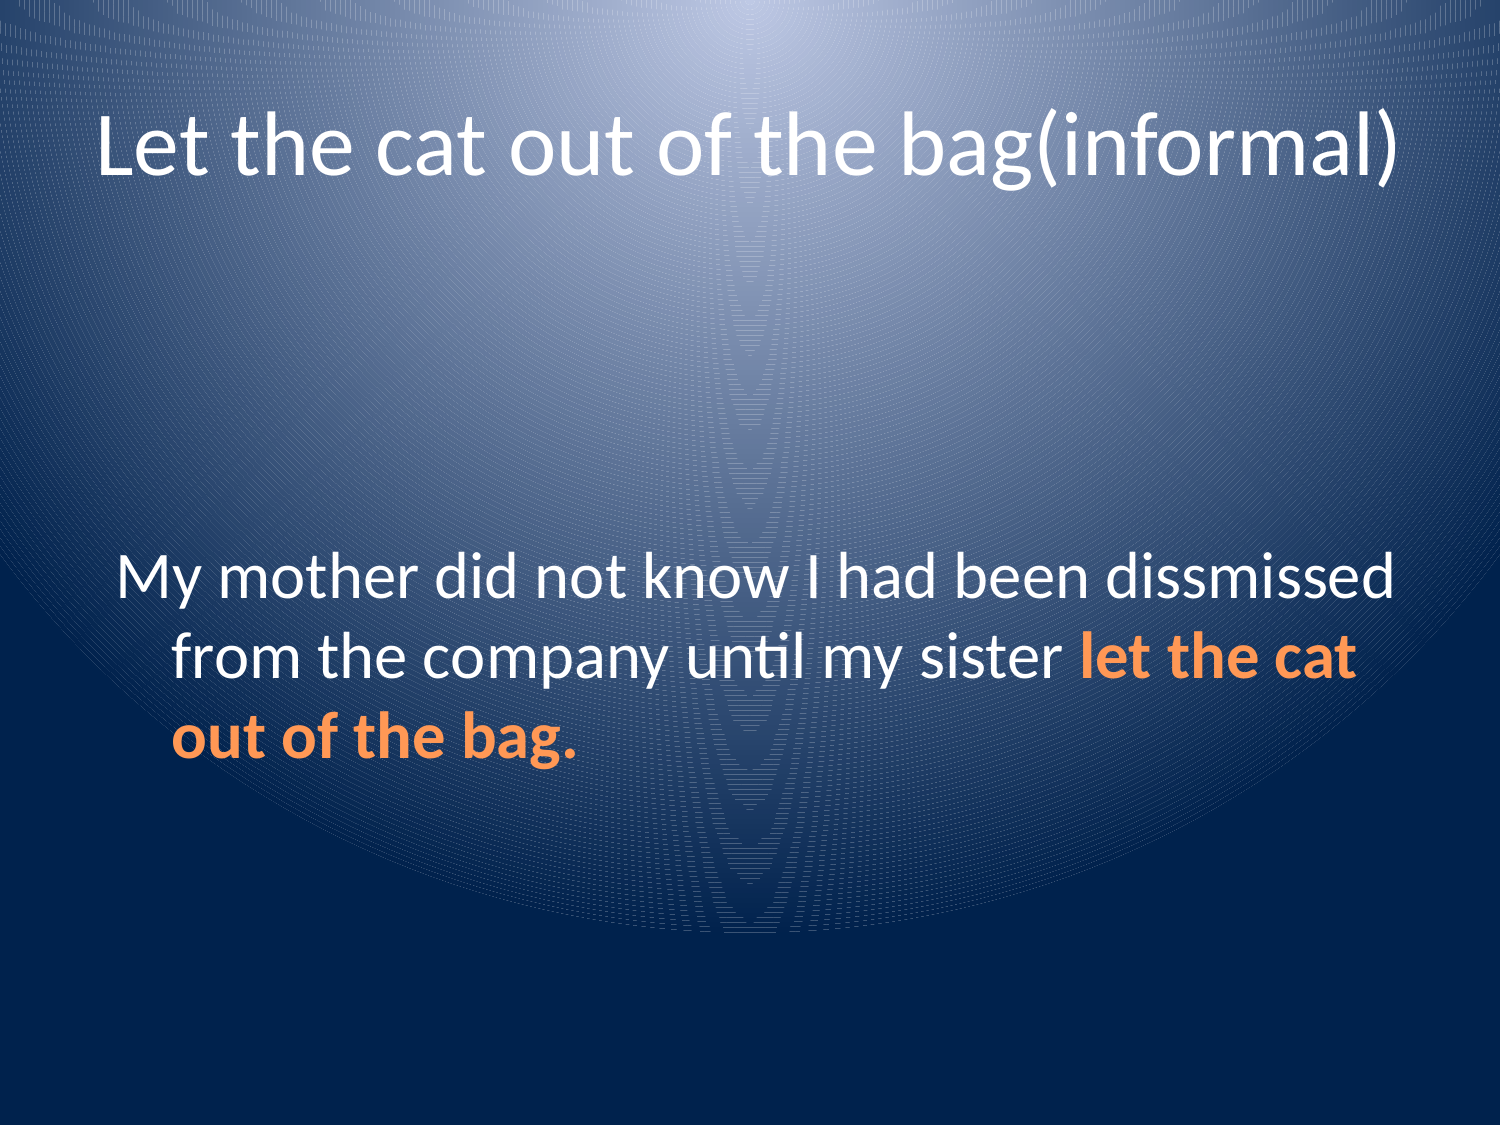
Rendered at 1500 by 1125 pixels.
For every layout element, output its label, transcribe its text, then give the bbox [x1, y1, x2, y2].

list My mother did not know I had been dissmissed from the company until my sister let the cat out of the bag. [100, 338, 1451, 1081]
title Let the cat out of the bag(informal) [75, 45, 1425, 233]
